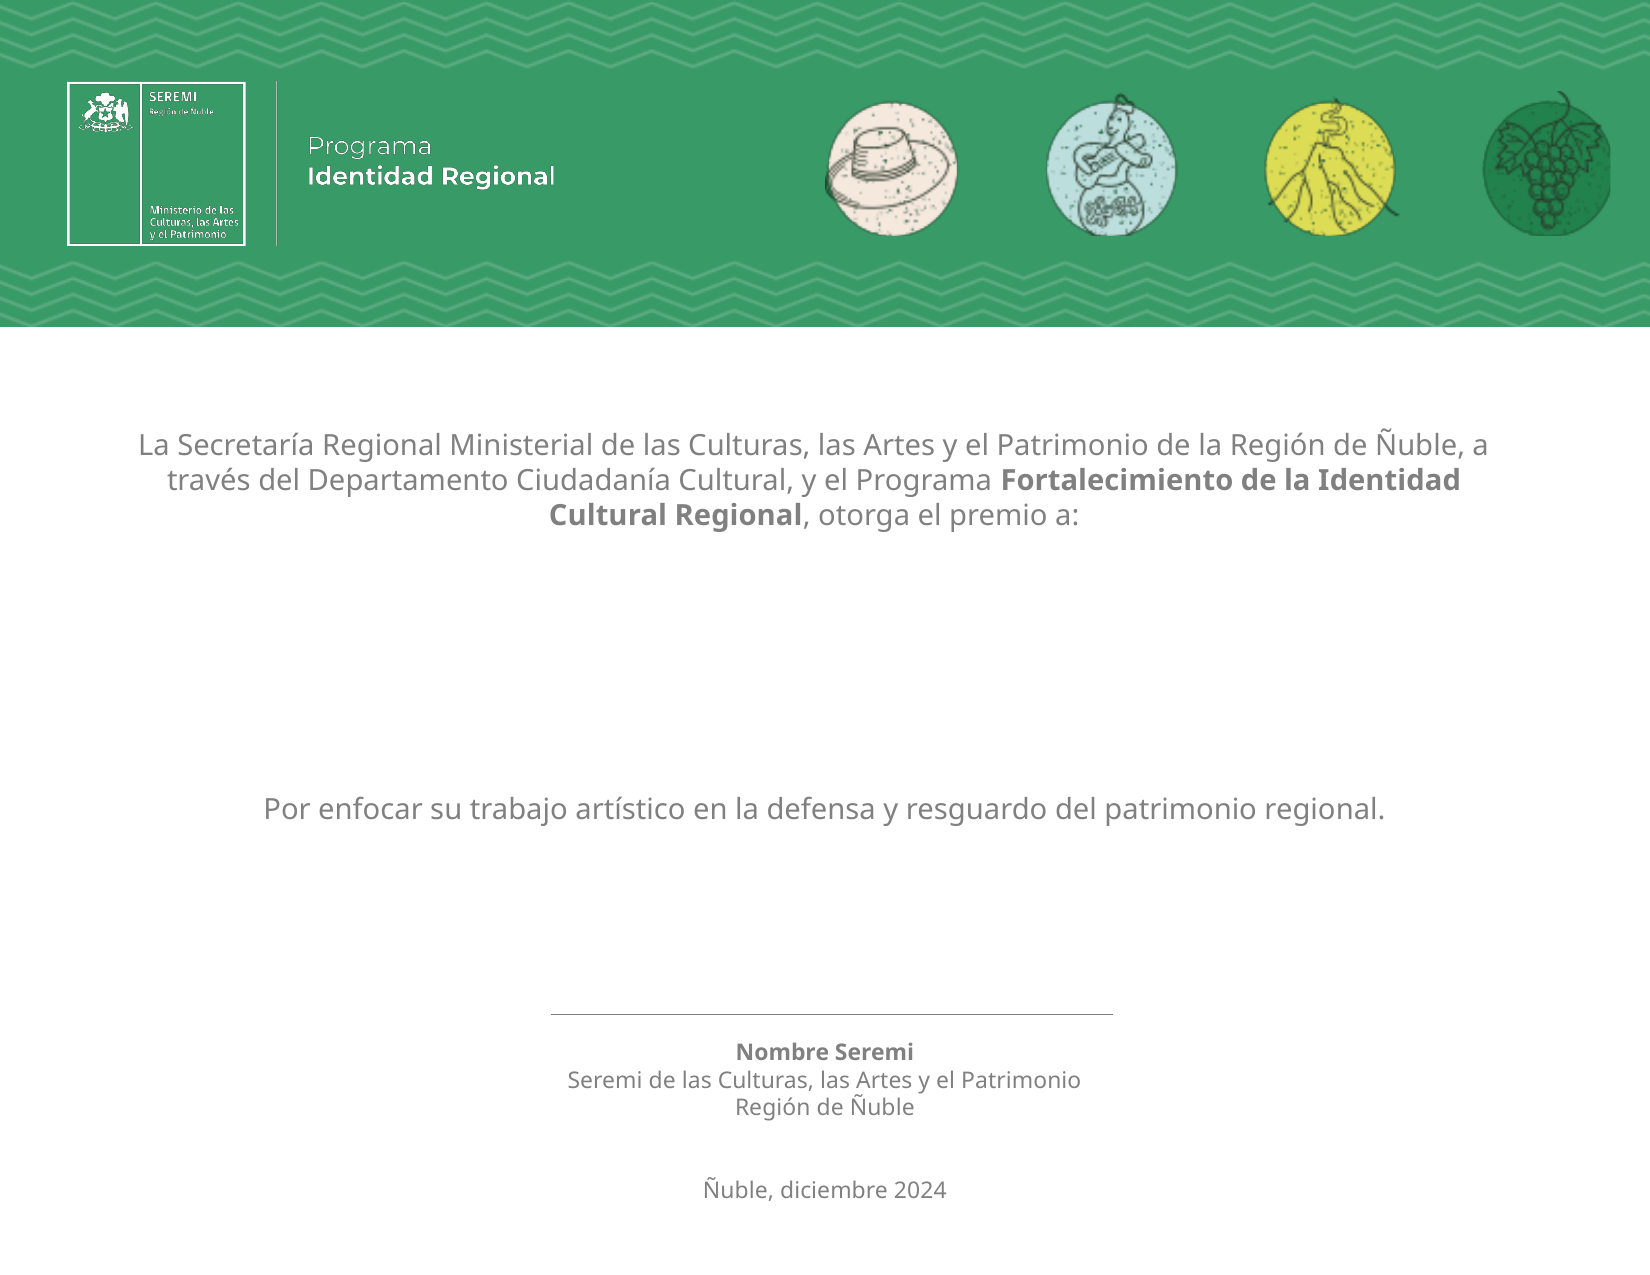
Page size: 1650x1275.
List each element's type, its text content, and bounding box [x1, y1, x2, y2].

text_box Nombre Seremi Seremi de las Culturas, las Artes y el Patrimonio Región de Ñuble Ñuble, diciembre 2024 [0, 1030, 1650, 1210]
text_box La Secretaría Regional Ministerial de las Culturas, las Artes y el Patrimonio de la Región de Ñuble, a través del Departamento Ciudadanía Cultural, y el Programa Fortalecimiento de la Identidad Cultural Regional, otorga el premio a: [120, 418, 1508, 539]
text_box Por enfocar su trabajo artístico en la defensa y resguardo del patrimonio regional. [120, 783, 1530, 833]
